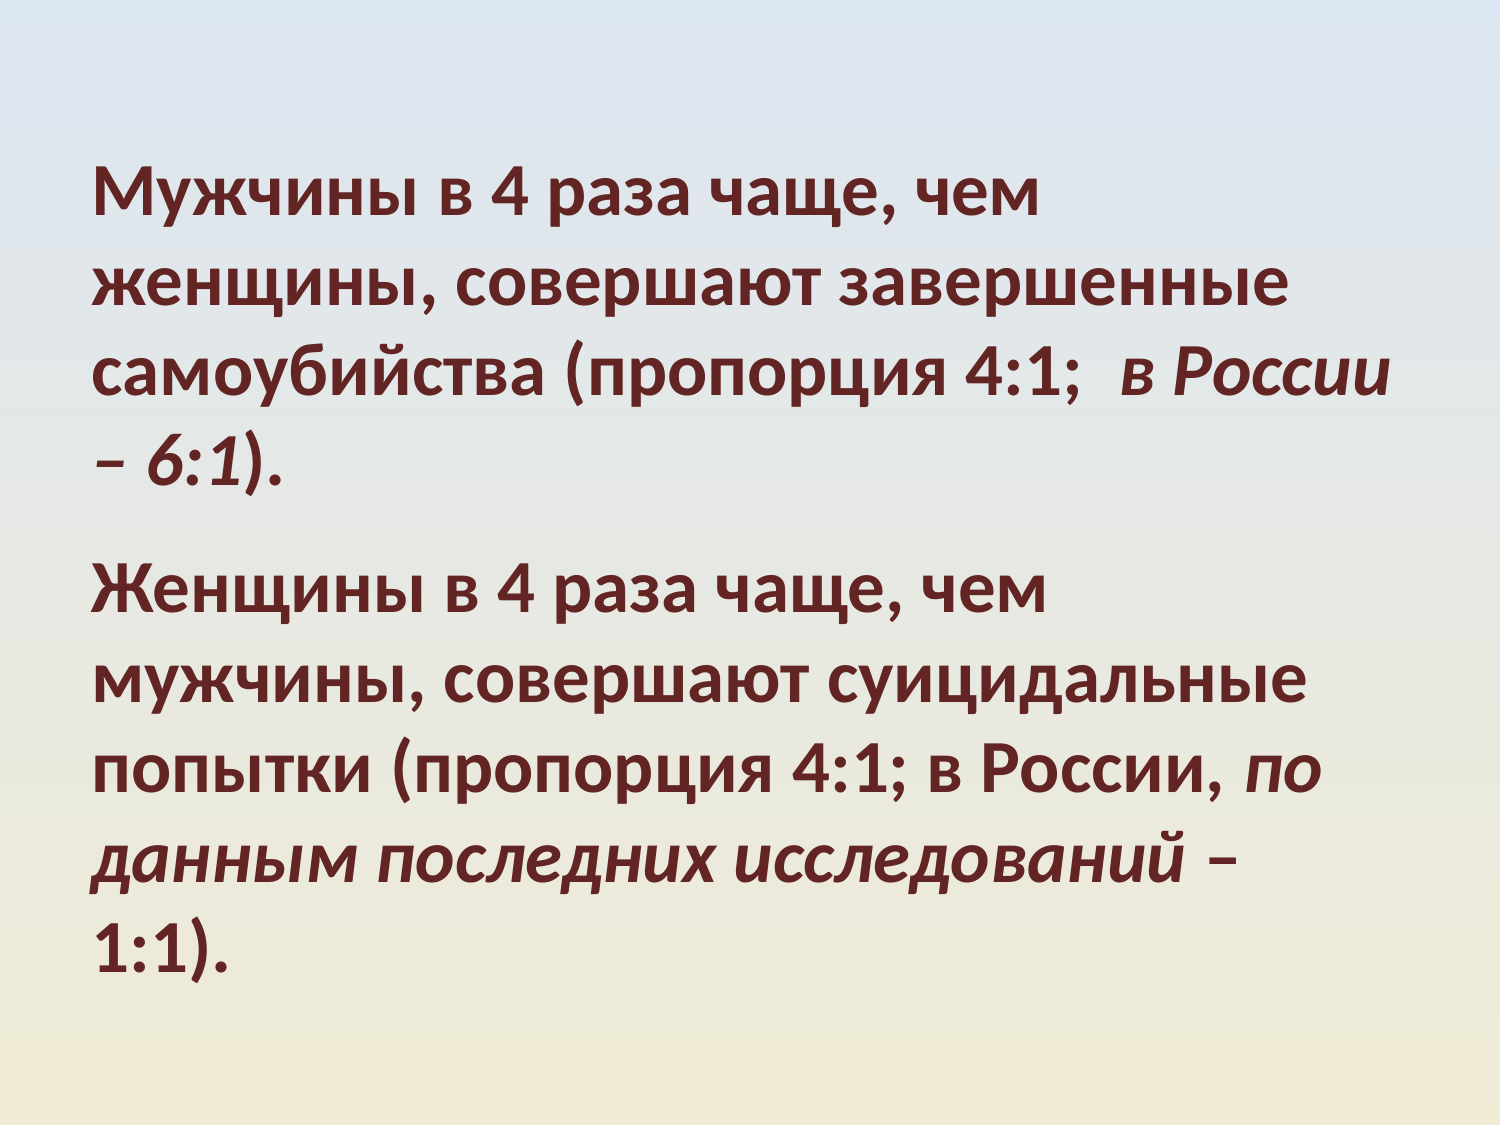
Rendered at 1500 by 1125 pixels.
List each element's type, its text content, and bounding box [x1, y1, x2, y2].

text_box Мужчины в 4 раза чаще, чем женщины, совершают завершенные самоубийства (пропорция 4:1; в России – 6:1). Женщины в 4 раза чаще, чем мужчины, совершают суицидальные попытки (пропорция 4:1; в России, по данным последних исследований – 1:1). [76, 0, 1412, 995]
